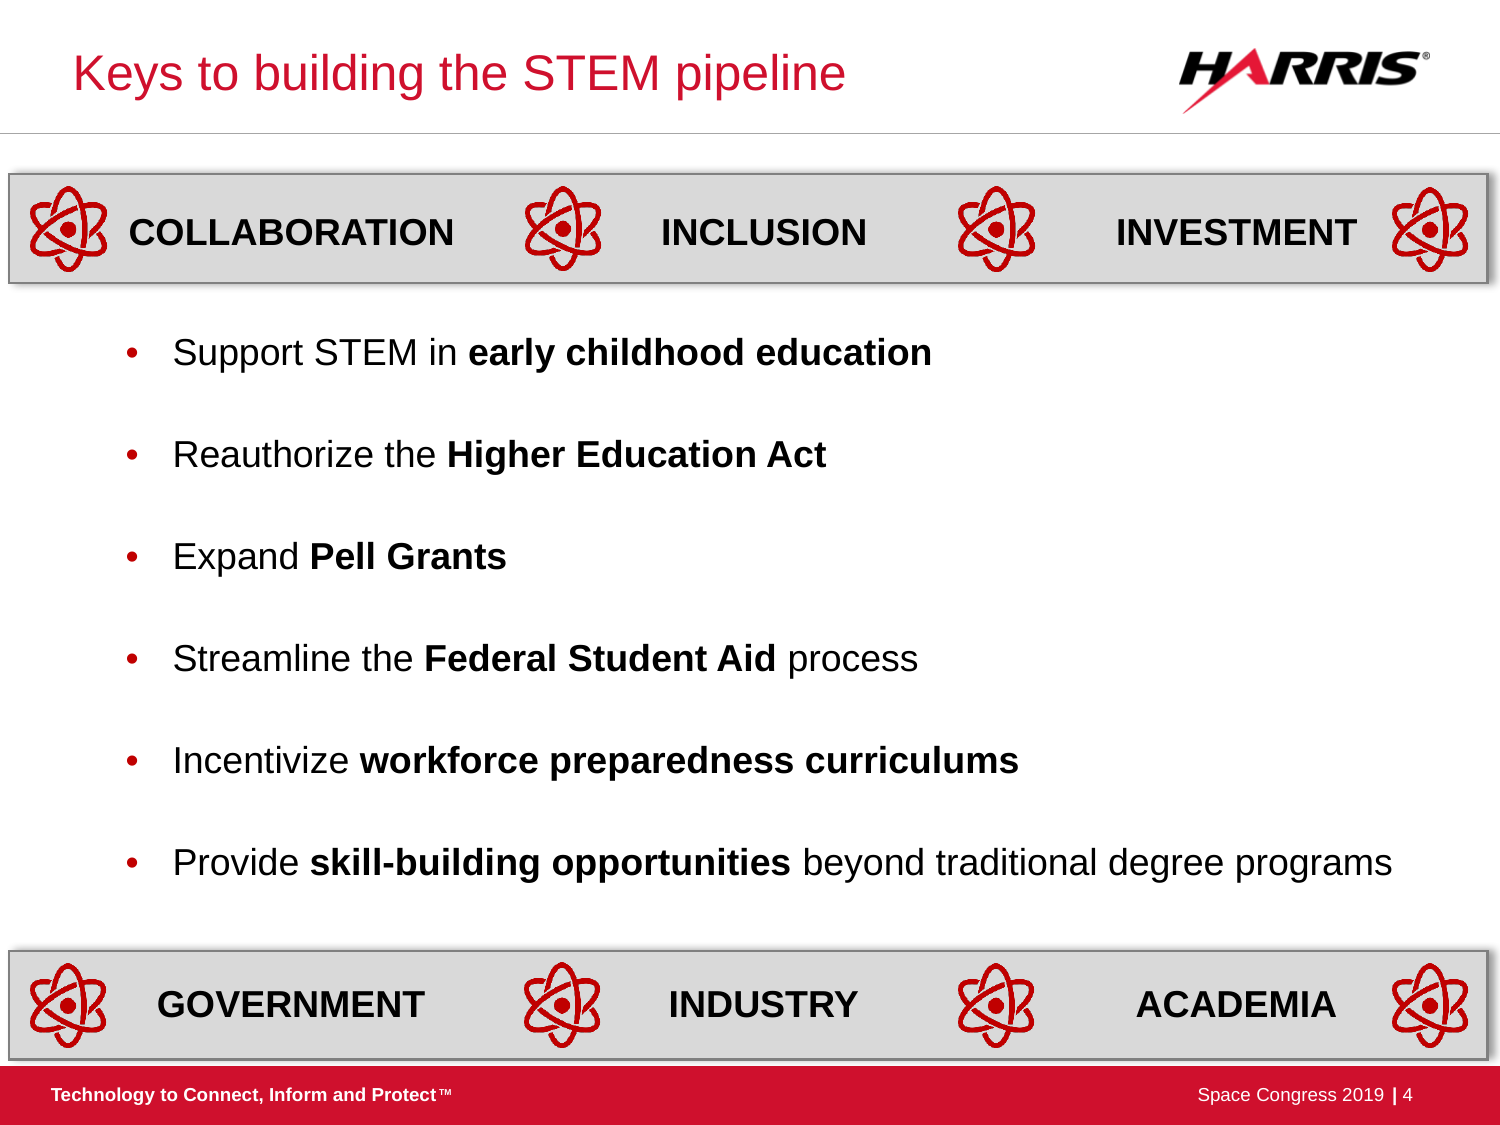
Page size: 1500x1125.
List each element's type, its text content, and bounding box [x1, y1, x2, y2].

picture [954, 186, 1040, 272]
picture [1179, 48, 1430, 114]
text_box [8, 173, 1489, 284]
table_header GOVERNMENT [111, 976, 520, 1035]
table_cell Streamline the Federal Student Aid process [111, 608, 1421, 709]
picture [520, 962, 605, 1048]
table_cell Incentivize workforce preparedness curriculums [111, 710, 1421, 811]
picture [1388, 187, 1473, 272]
title Keys to building the STEM pipeline [57, 14, 1153, 134]
table_header INDUSTRY [605, 976, 954, 1035]
table_header COLLABORATION [112, 204, 520, 263]
table_cell Reauthorize the Higher Education Act [111, 404, 1421, 505]
table_cell Provide skill-building opportunities beyond traditional degree programs [111, 812, 1421, 913]
table_header INVESTMENT [1040, 204, 1388, 263]
table_cell Expand Pell Grants [111, 506, 1421, 607]
picture [26, 962, 111, 1048]
table_header INCLUSION [606, 204, 954, 263]
picture [1387, 963, 1473, 1048]
picture [520, 186, 606, 271]
table_header Support STEM in early childhood education [111, 302, 1421, 402]
table_header ACADEMIA [1039, 976, 1387, 1035]
text_box [8, 950, 1489, 1061]
picture [954, 963, 1039, 1048]
picture [26, 186, 112, 272]
